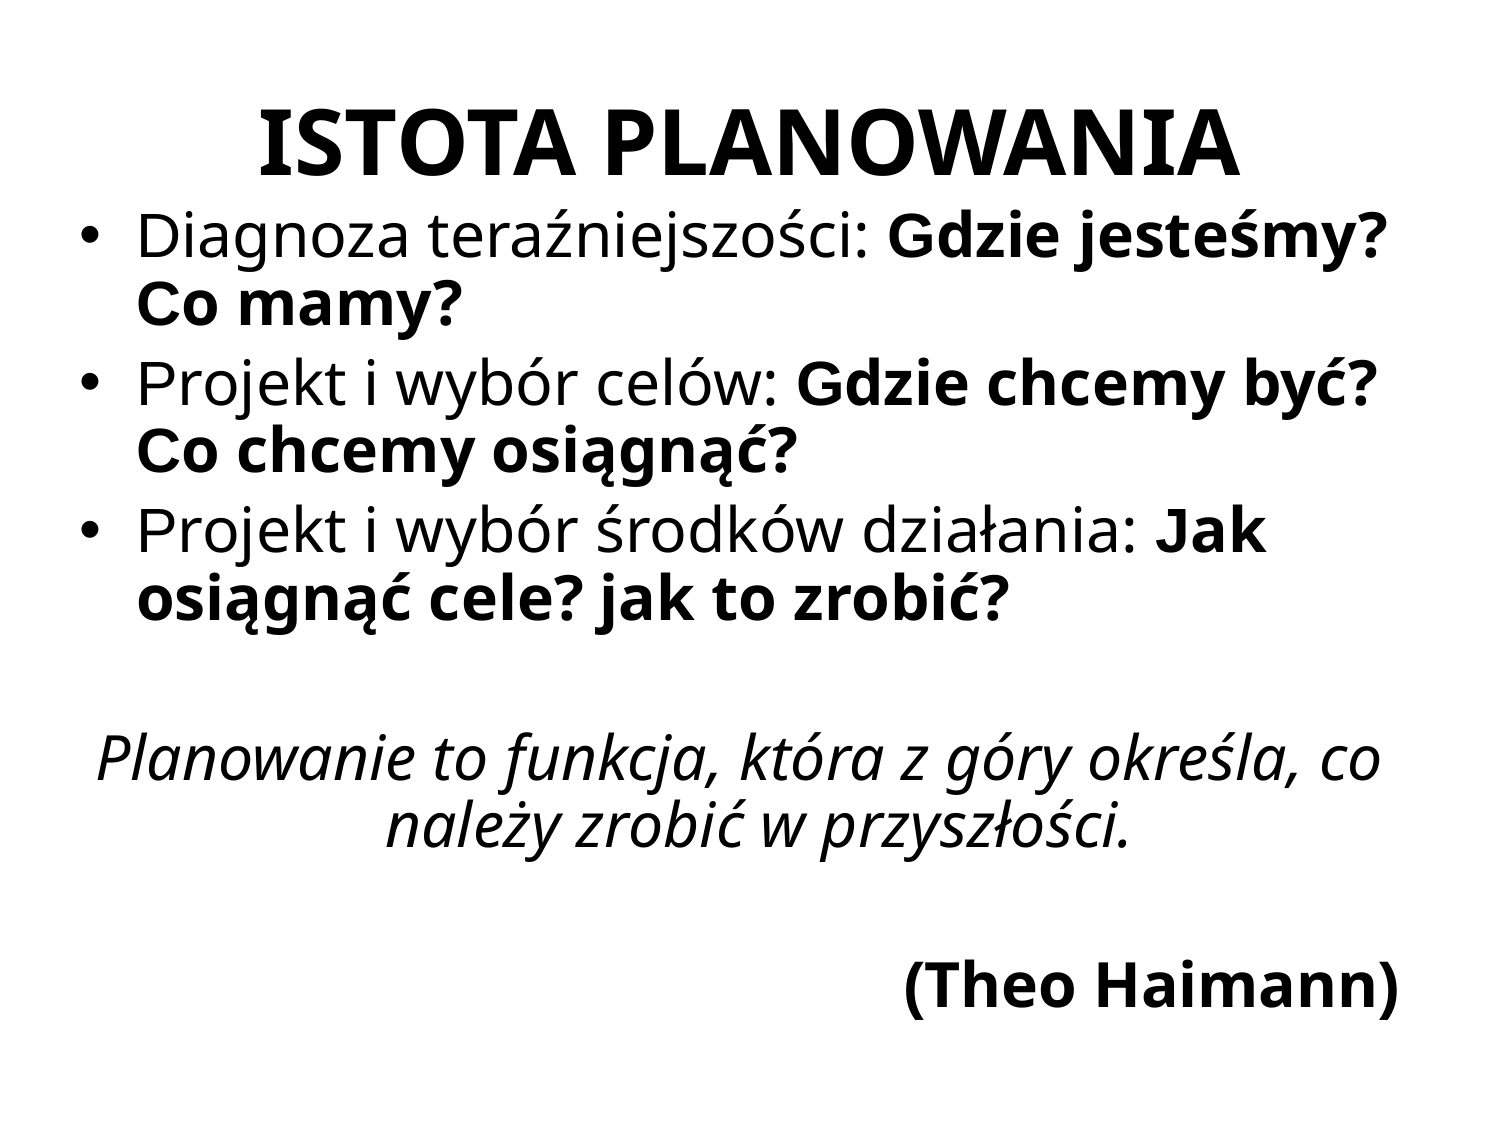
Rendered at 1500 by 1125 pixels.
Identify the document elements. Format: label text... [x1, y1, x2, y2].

title ISTOTA PLANOWANIA [74, 44, 1426, 233]
list Diagnoza teraźniejszości: Gdzie jesteśmy? Co mamy? Projekt i wybór celów: Gdzie chcemy być? Co chcemy osiągnąć? Projekt i wybór środków działania: Jak osiągnąć cele? jak to zrobić? Planowanie to funkcja, która z góry określa, co należy zrobić w przyszłości. (Theo Haimann) [64, 196, 1416, 1057]
